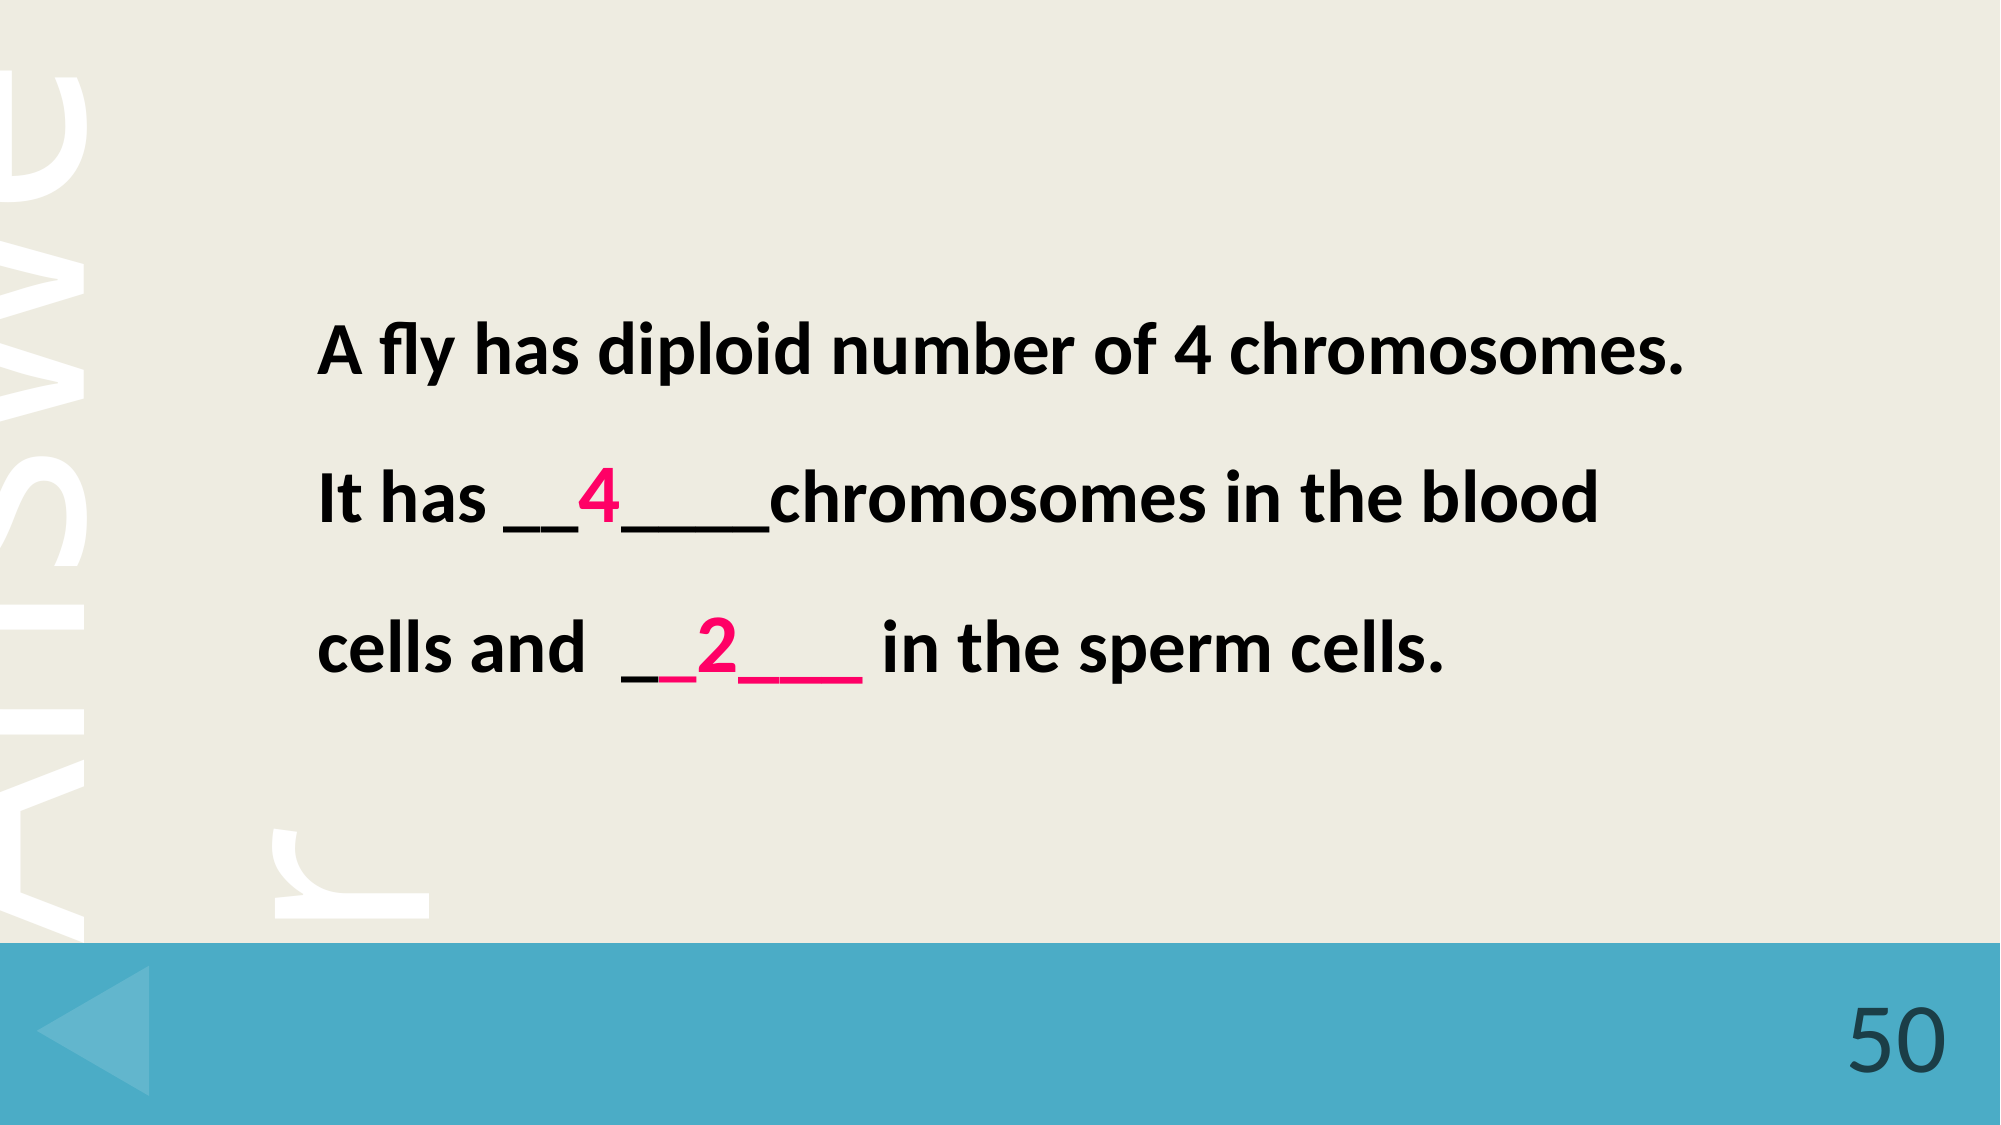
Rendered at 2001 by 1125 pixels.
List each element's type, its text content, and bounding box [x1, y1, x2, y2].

list 50 [1494, 967, 1963, 1097]
list A fly has diploid number of 4 chromosomes. It has __4____chromosomes in the blood cells and __2___ in the sperm cells. [302, 307, 1760, 636]
